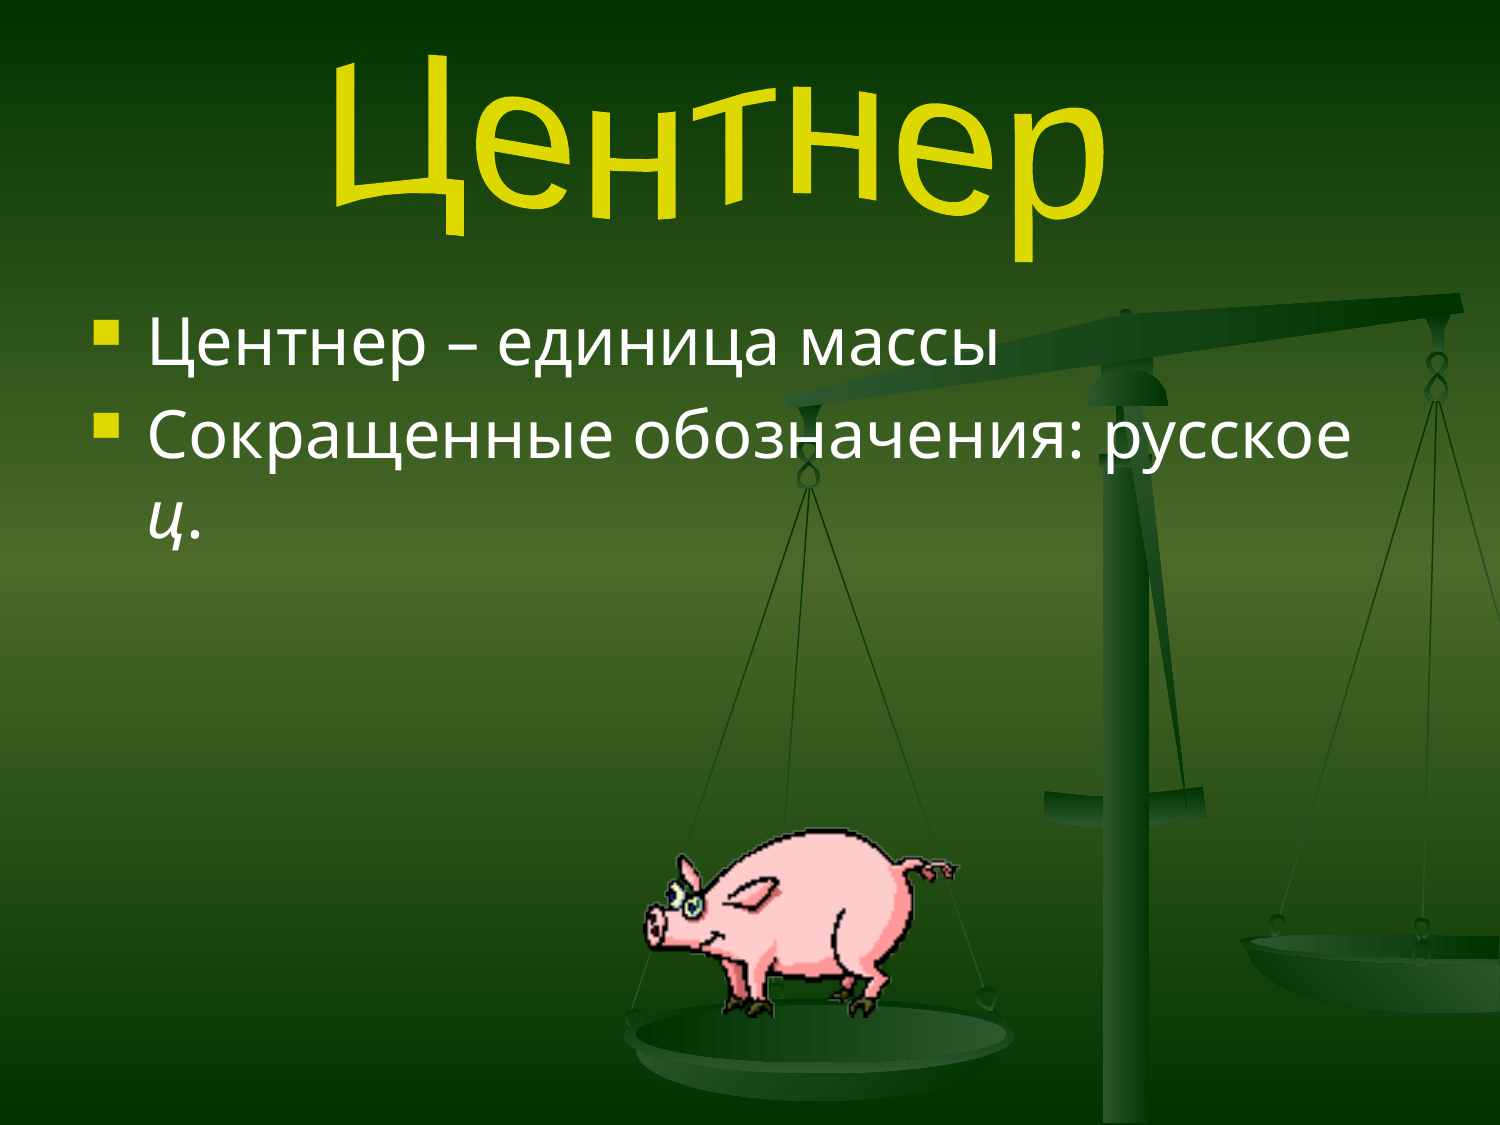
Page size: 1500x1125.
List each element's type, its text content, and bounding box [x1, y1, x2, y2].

list Центнер – единица массы Сокращенные обозначения: русское ц. [74, 290, 1426, 1006]
picture [643, 725, 975, 1018]
